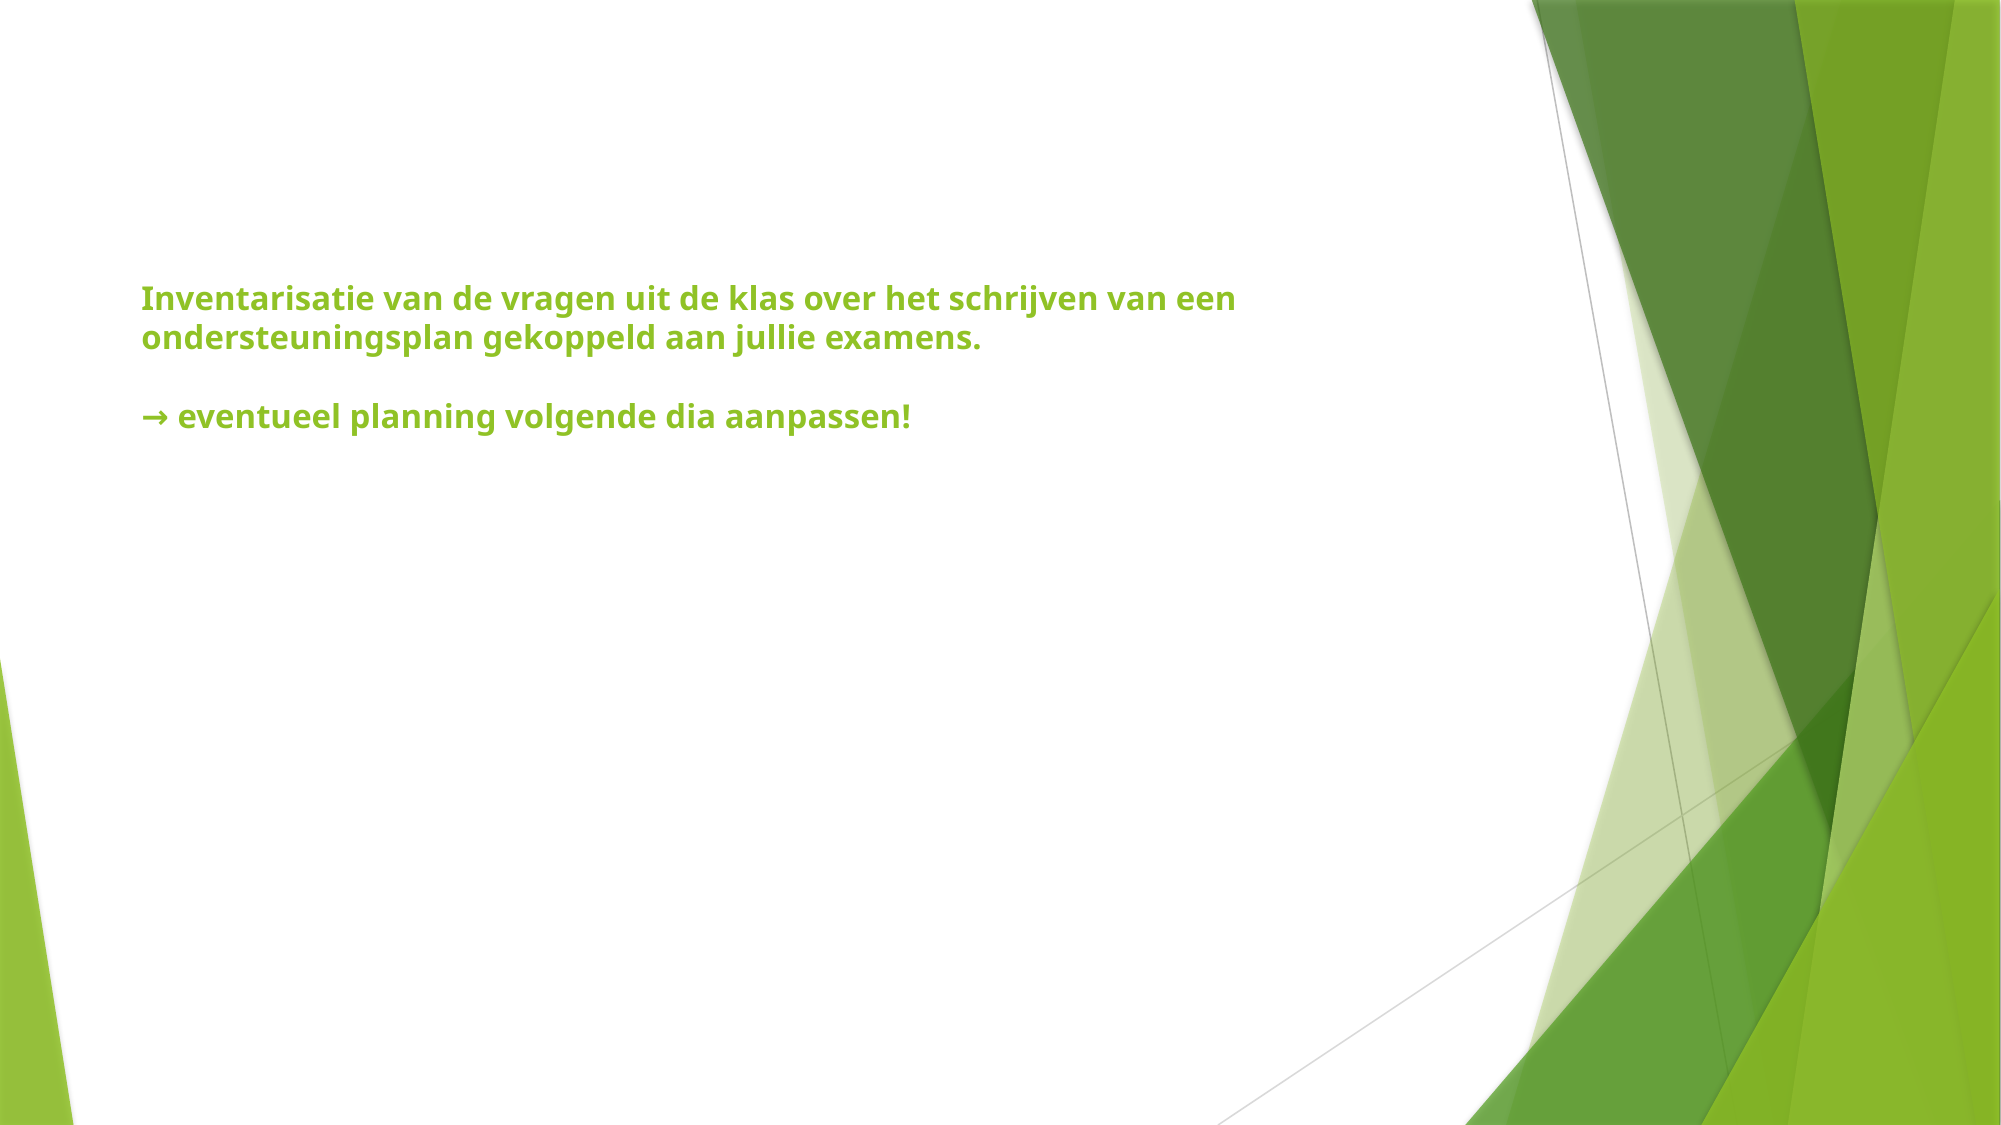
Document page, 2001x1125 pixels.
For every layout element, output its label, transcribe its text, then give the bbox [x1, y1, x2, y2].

title Inventarisatie van de vragen uit de klas over het schrijven van een ondersteuningsplan gekoppeld aan jullie examens. → eventueel planning volgende dia aanpassen! [126, 230, 1537, 447]
